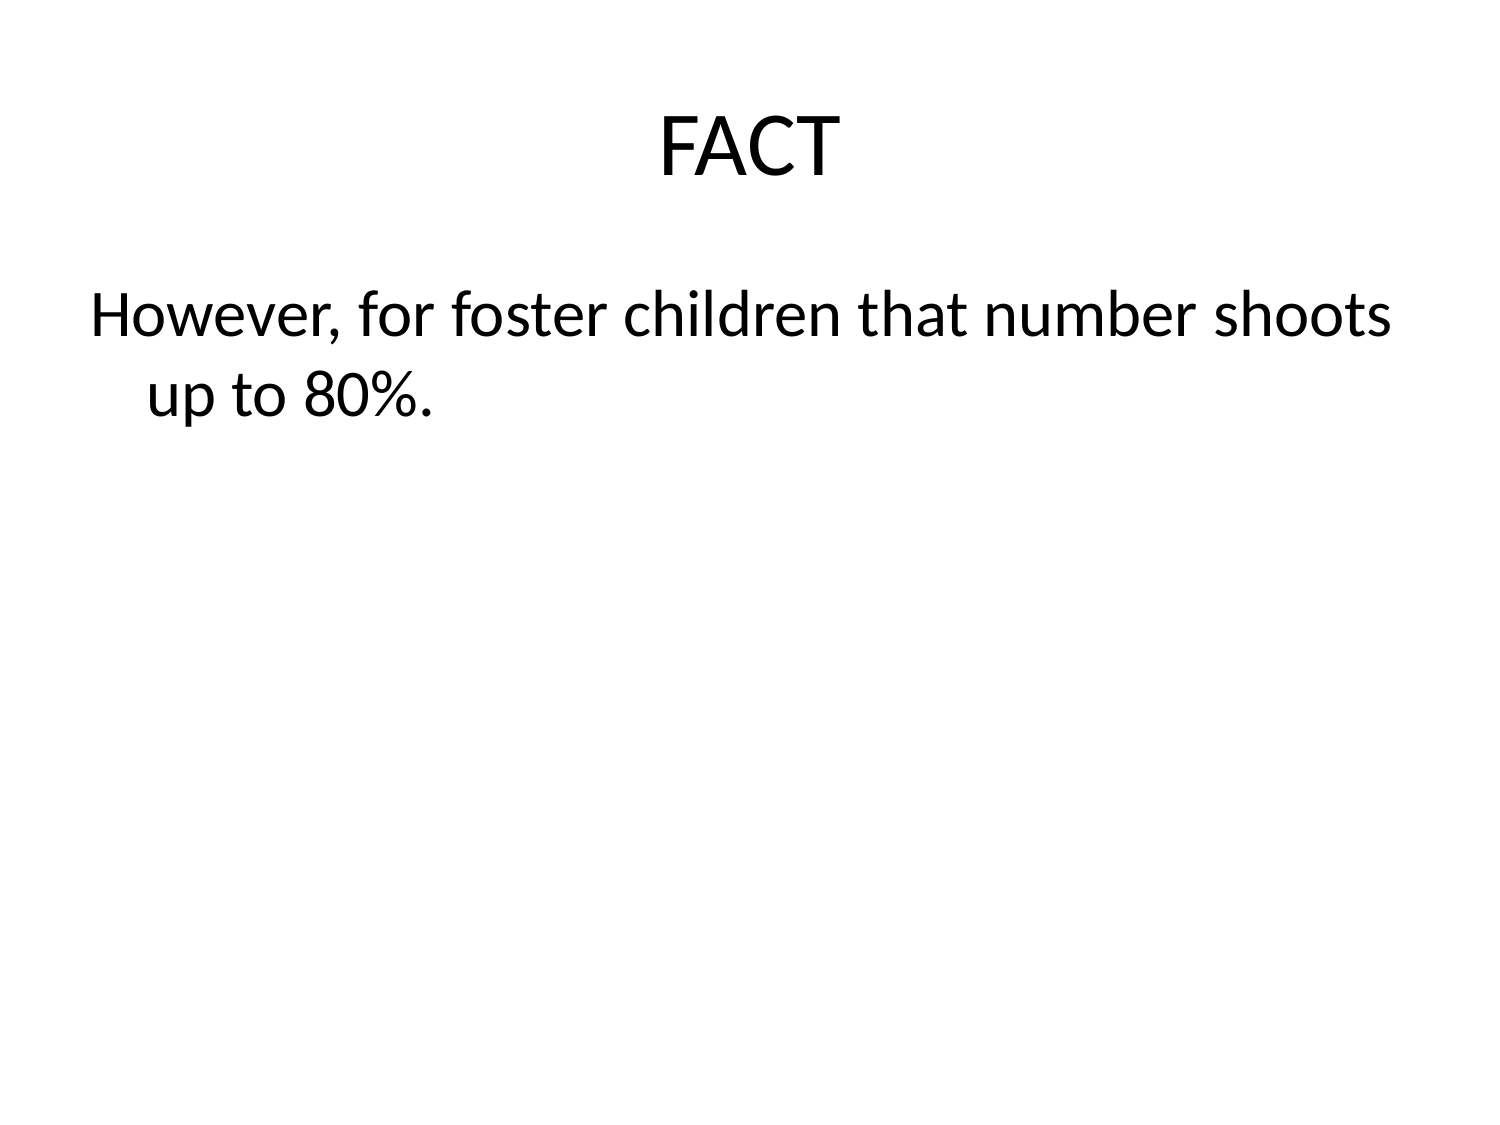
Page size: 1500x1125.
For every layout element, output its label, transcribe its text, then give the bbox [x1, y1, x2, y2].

list However, for foster children that number shoots up to 80%. [75, 262, 1425, 1005]
title FACT [75, 45, 1425, 233]
